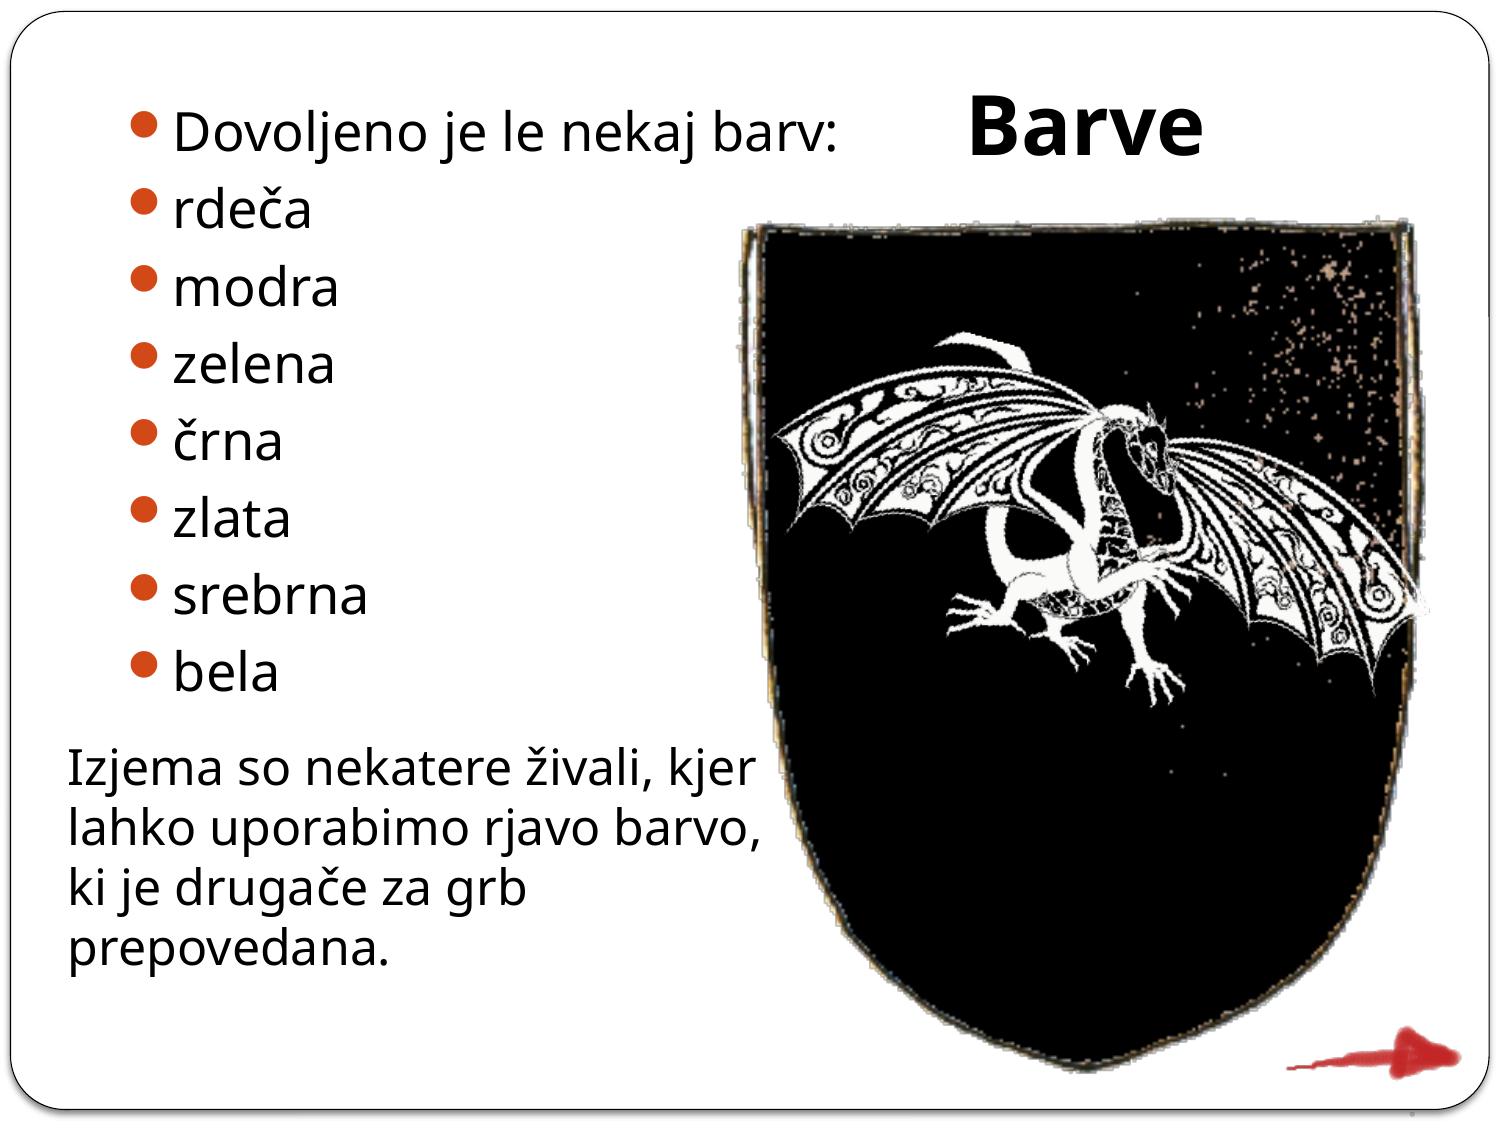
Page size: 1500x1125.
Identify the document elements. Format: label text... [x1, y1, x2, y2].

text_box Izjema so nekatere živali, kjer lahko uporabimo rjavo barvo, ki je drugače za grb prepovedana. [53, 727, 660, 1033]
title Barve [950, 0, 1291, 130]
picture [666, 132, 1500, 1125]
list Dovoljeno je le nekaj barv: rdeča modra zelena črna zlata srebrna bela [112, 90, 863, 727]
